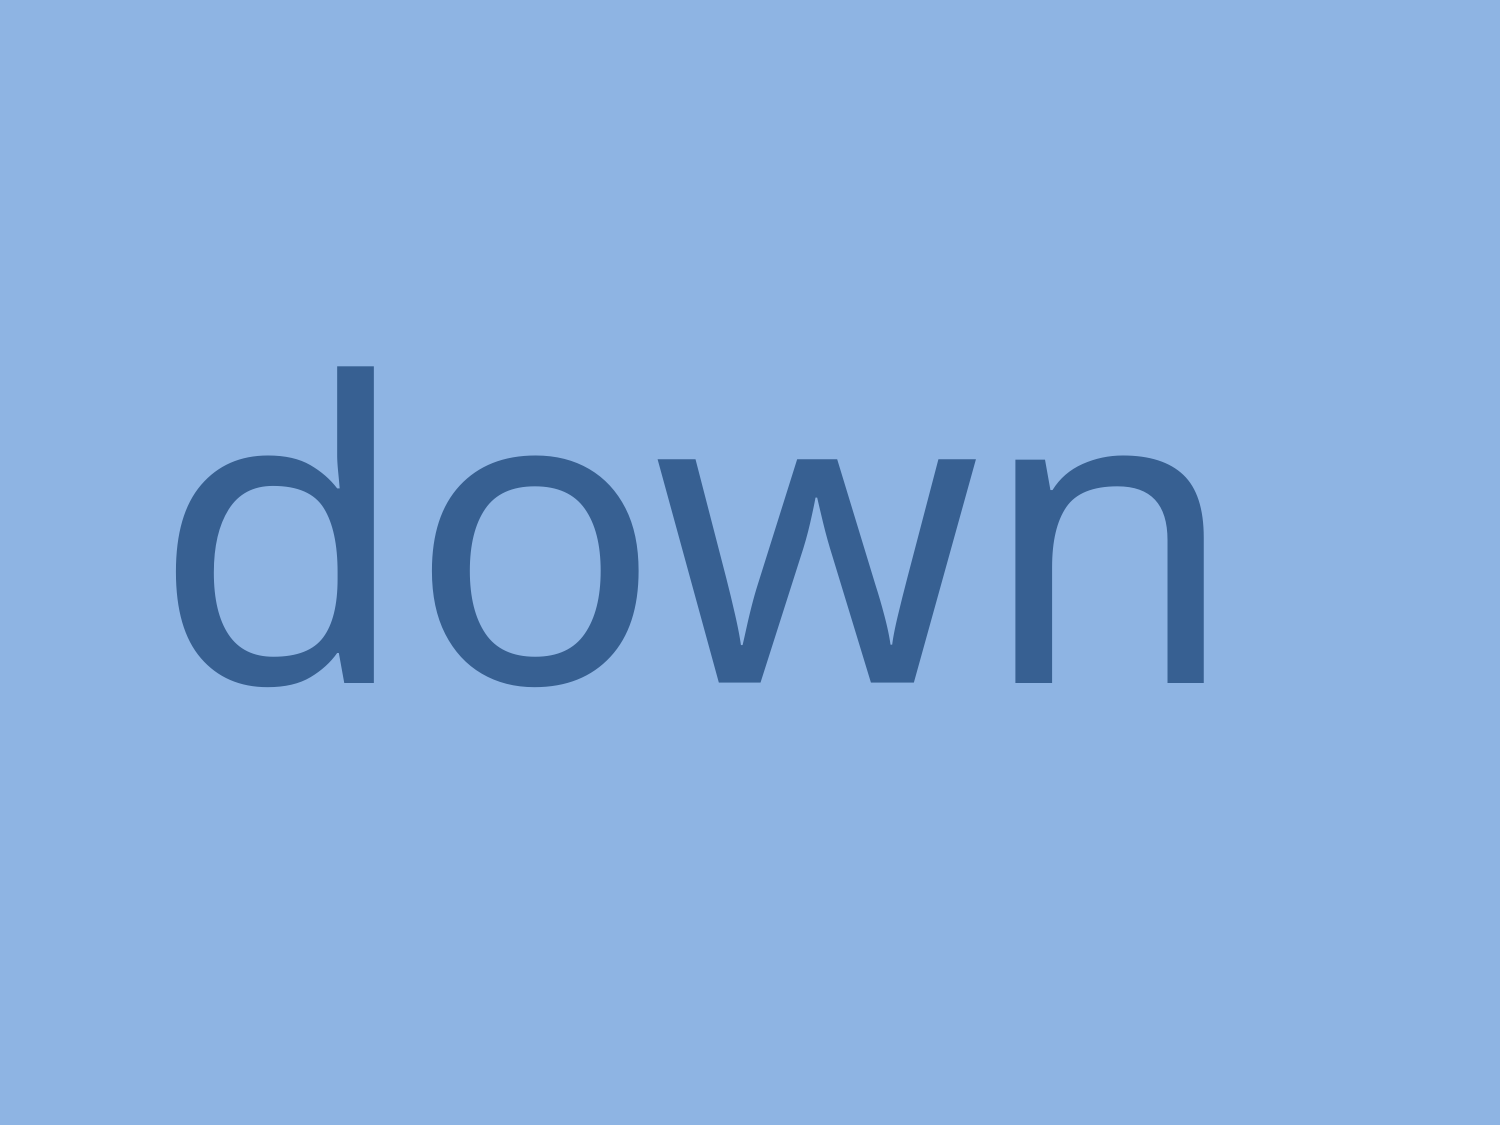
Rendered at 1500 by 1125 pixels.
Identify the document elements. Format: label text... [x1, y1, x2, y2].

text_box down [41, 259, 1459, 775]
